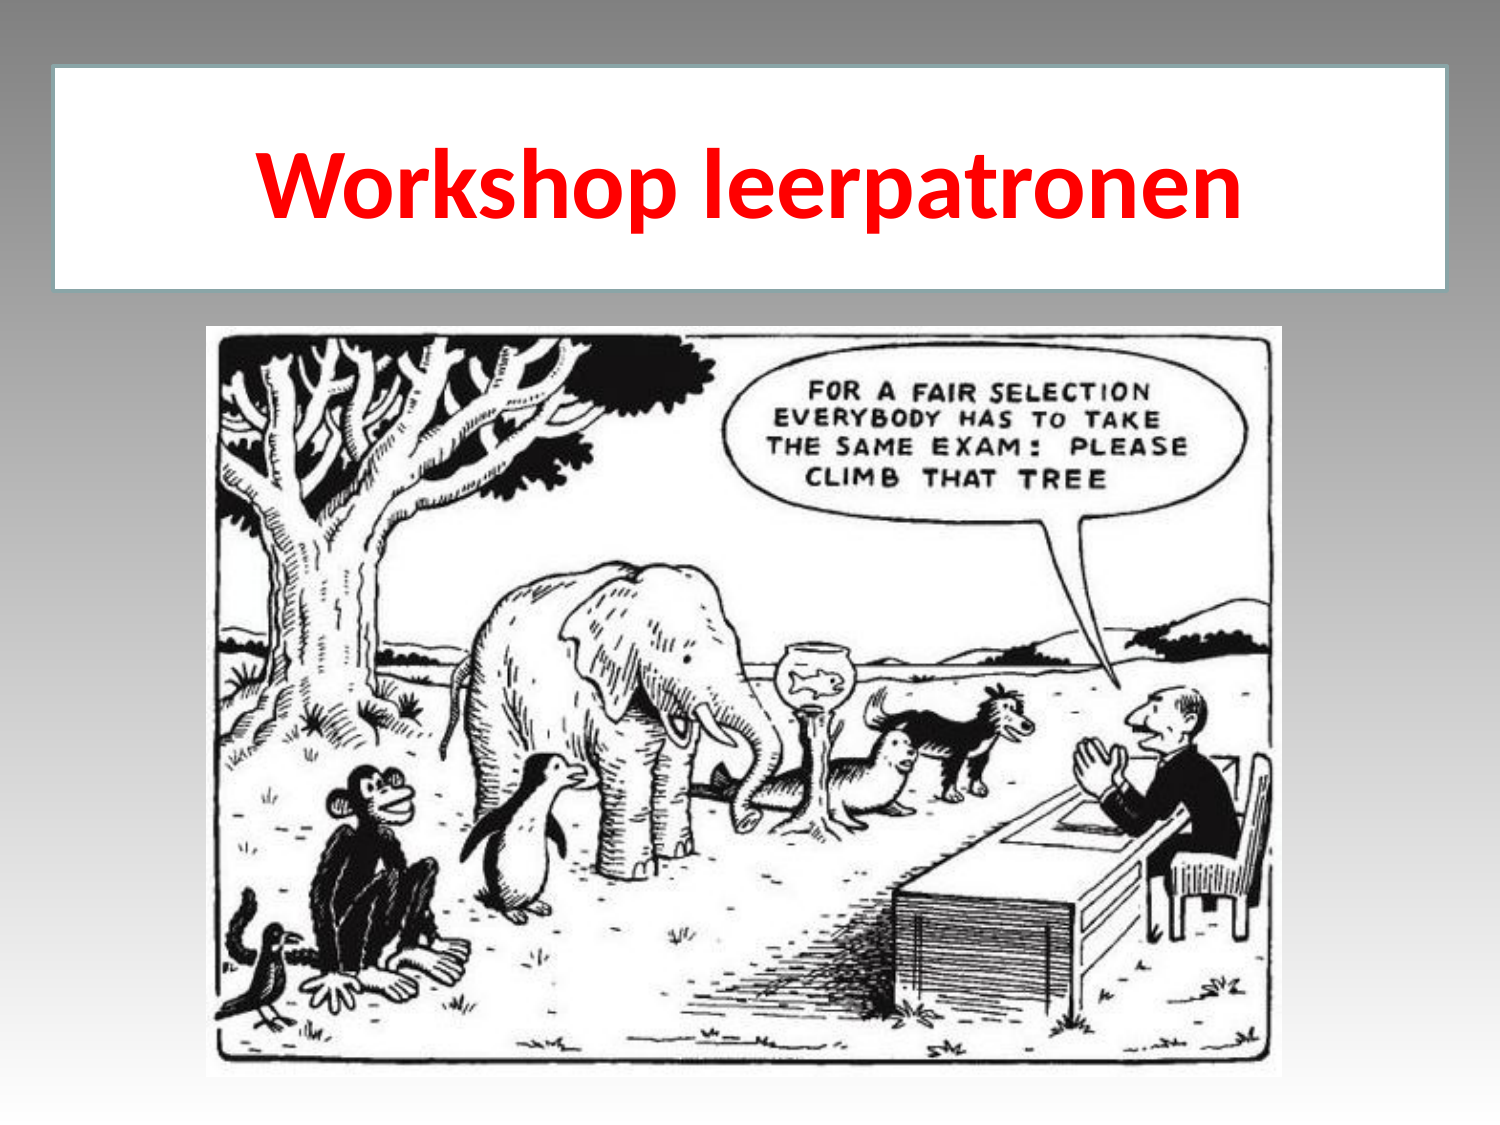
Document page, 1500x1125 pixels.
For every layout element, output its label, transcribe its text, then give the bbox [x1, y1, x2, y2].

text_box Workshop leerpatronen [51, 64, 1449, 293]
picture [206, 325, 1282, 1077]
